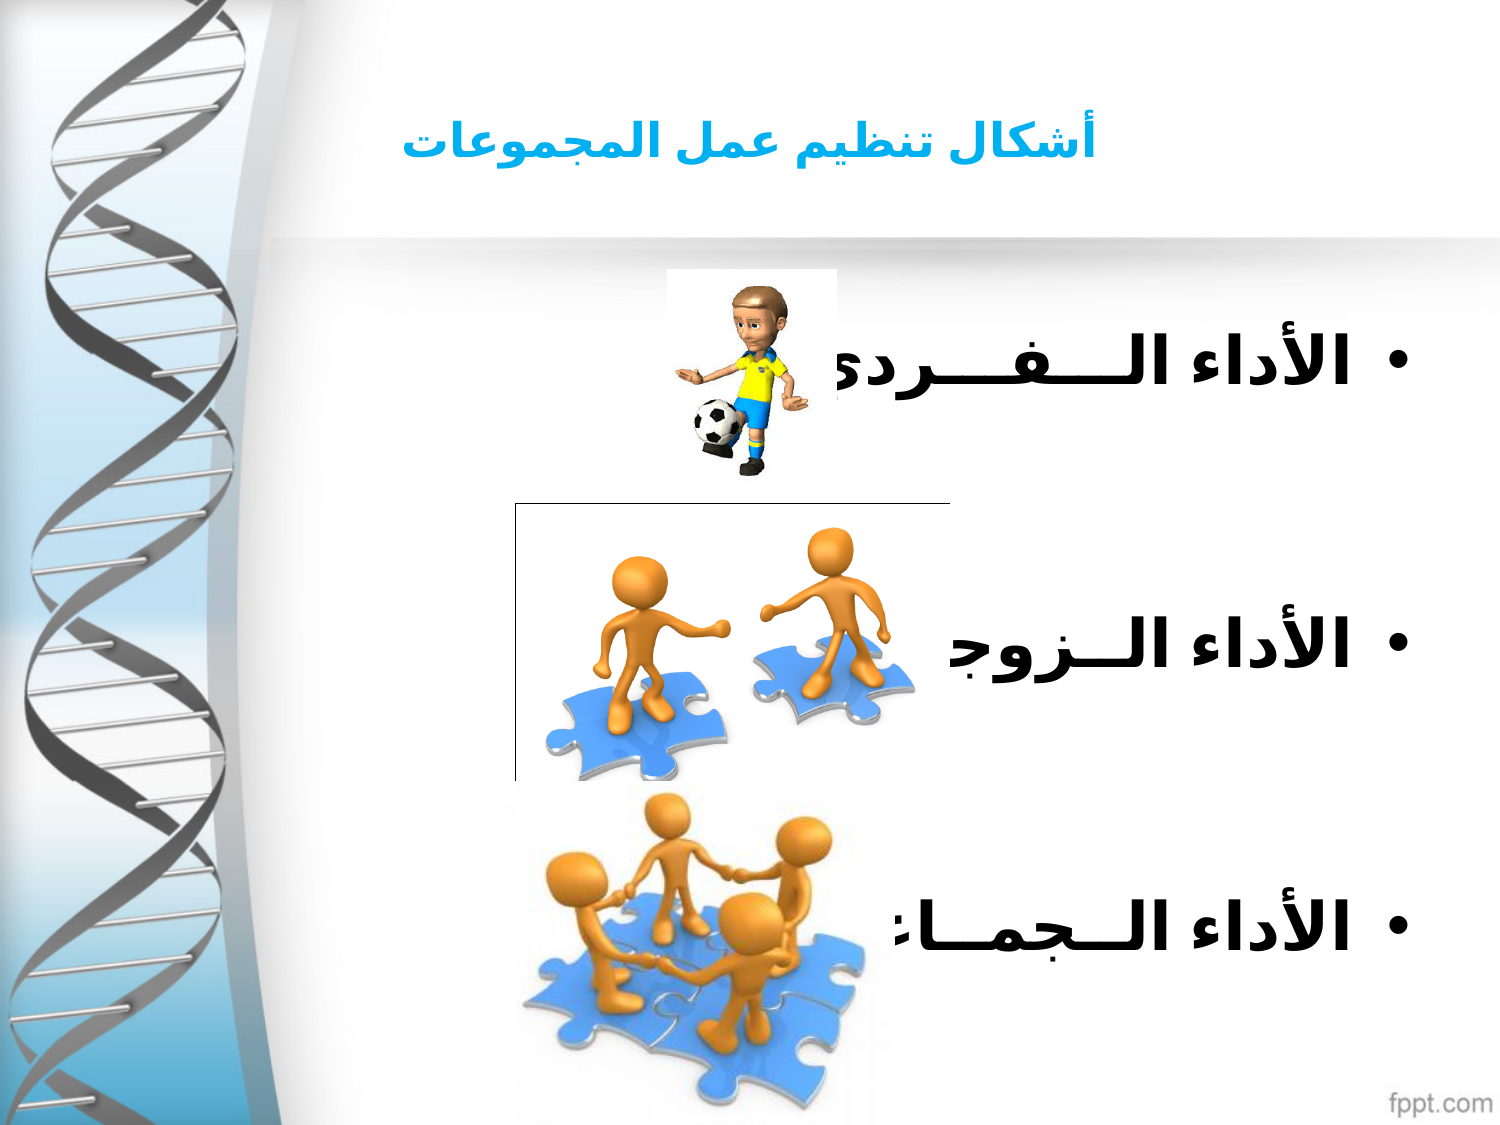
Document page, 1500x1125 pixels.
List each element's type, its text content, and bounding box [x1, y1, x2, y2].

picture [667, 269, 837, 487]
title أشكال تنظيم عمل المجموعات [75, 45, 1425, 233]
picture [503, 503, 950, 1125]
list الأداء الـــفـــردي الأداء الــزوجـــي الأداء الــجمــاعي [75, 262, 1425, 1079]
